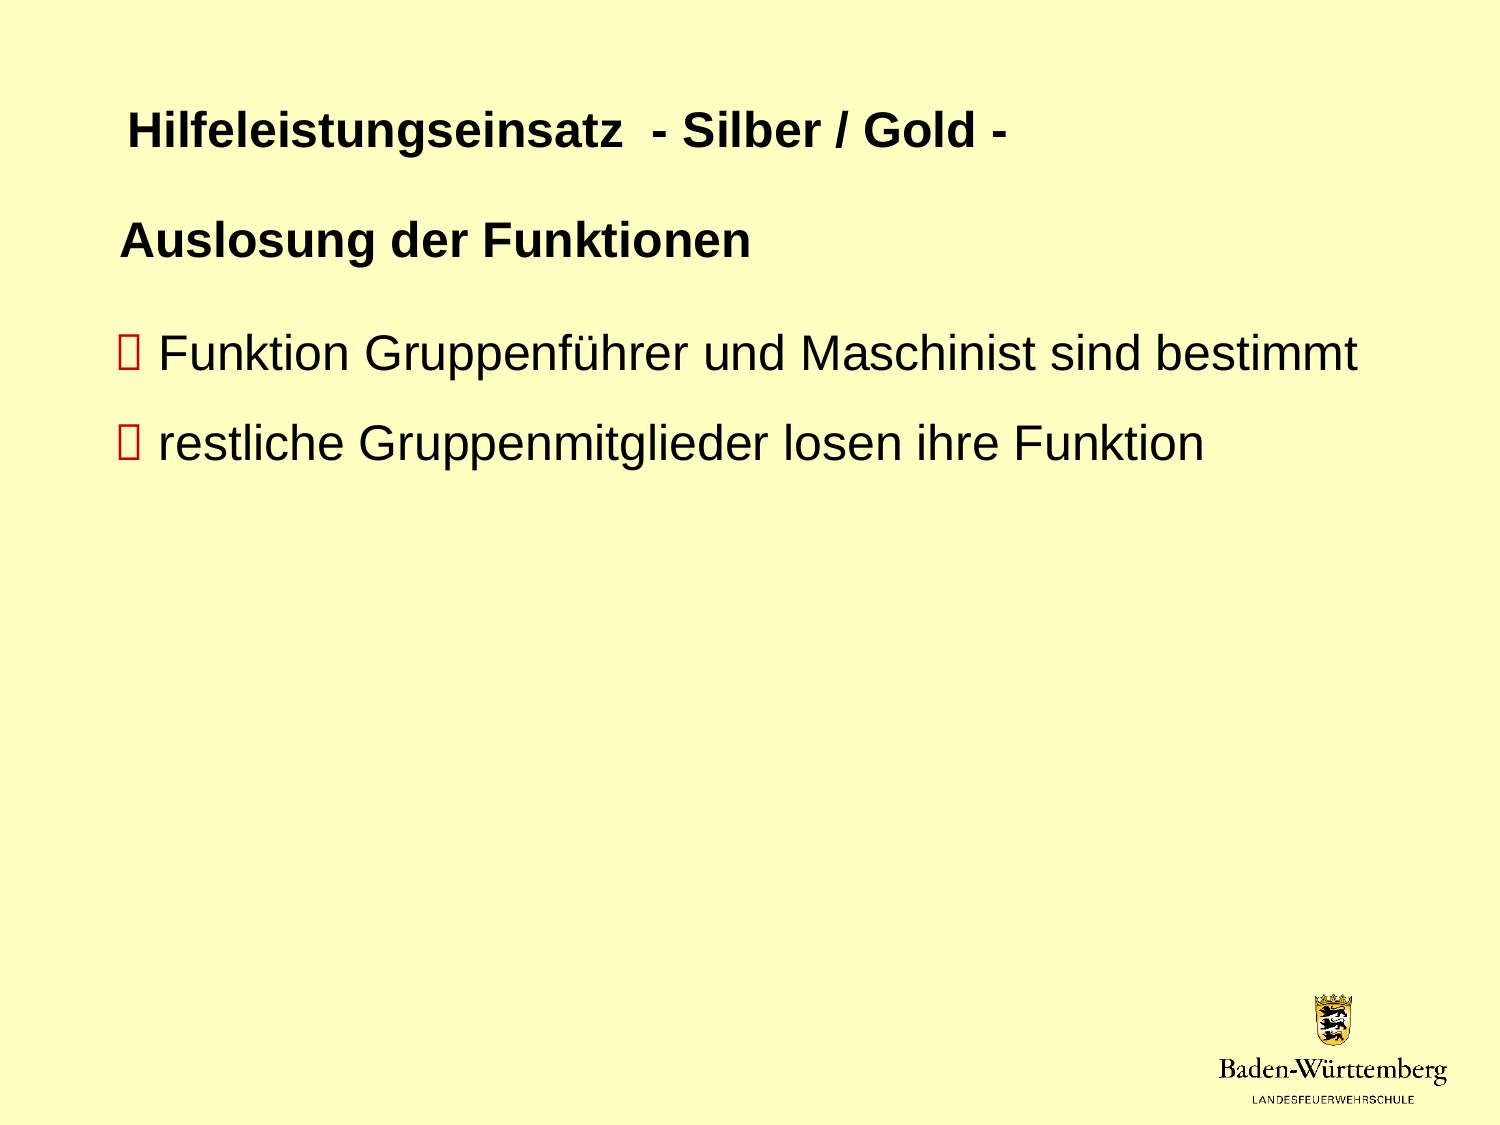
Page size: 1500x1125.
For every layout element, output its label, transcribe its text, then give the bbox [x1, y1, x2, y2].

text_box Auslosung der Funktionen [104, 199, 1050, 275]
text_box  Funktion Gruppenführer und Maschinist sind bestimmt  restliche Gruppenmitglieder losen ihre Funktion [100, 312, 1447, 478]
picture [1219, 992, 1447, 1106]
text_box Hilfeleistungseinsatz - Silber / Gold - [112, 90, 1152, 165]
